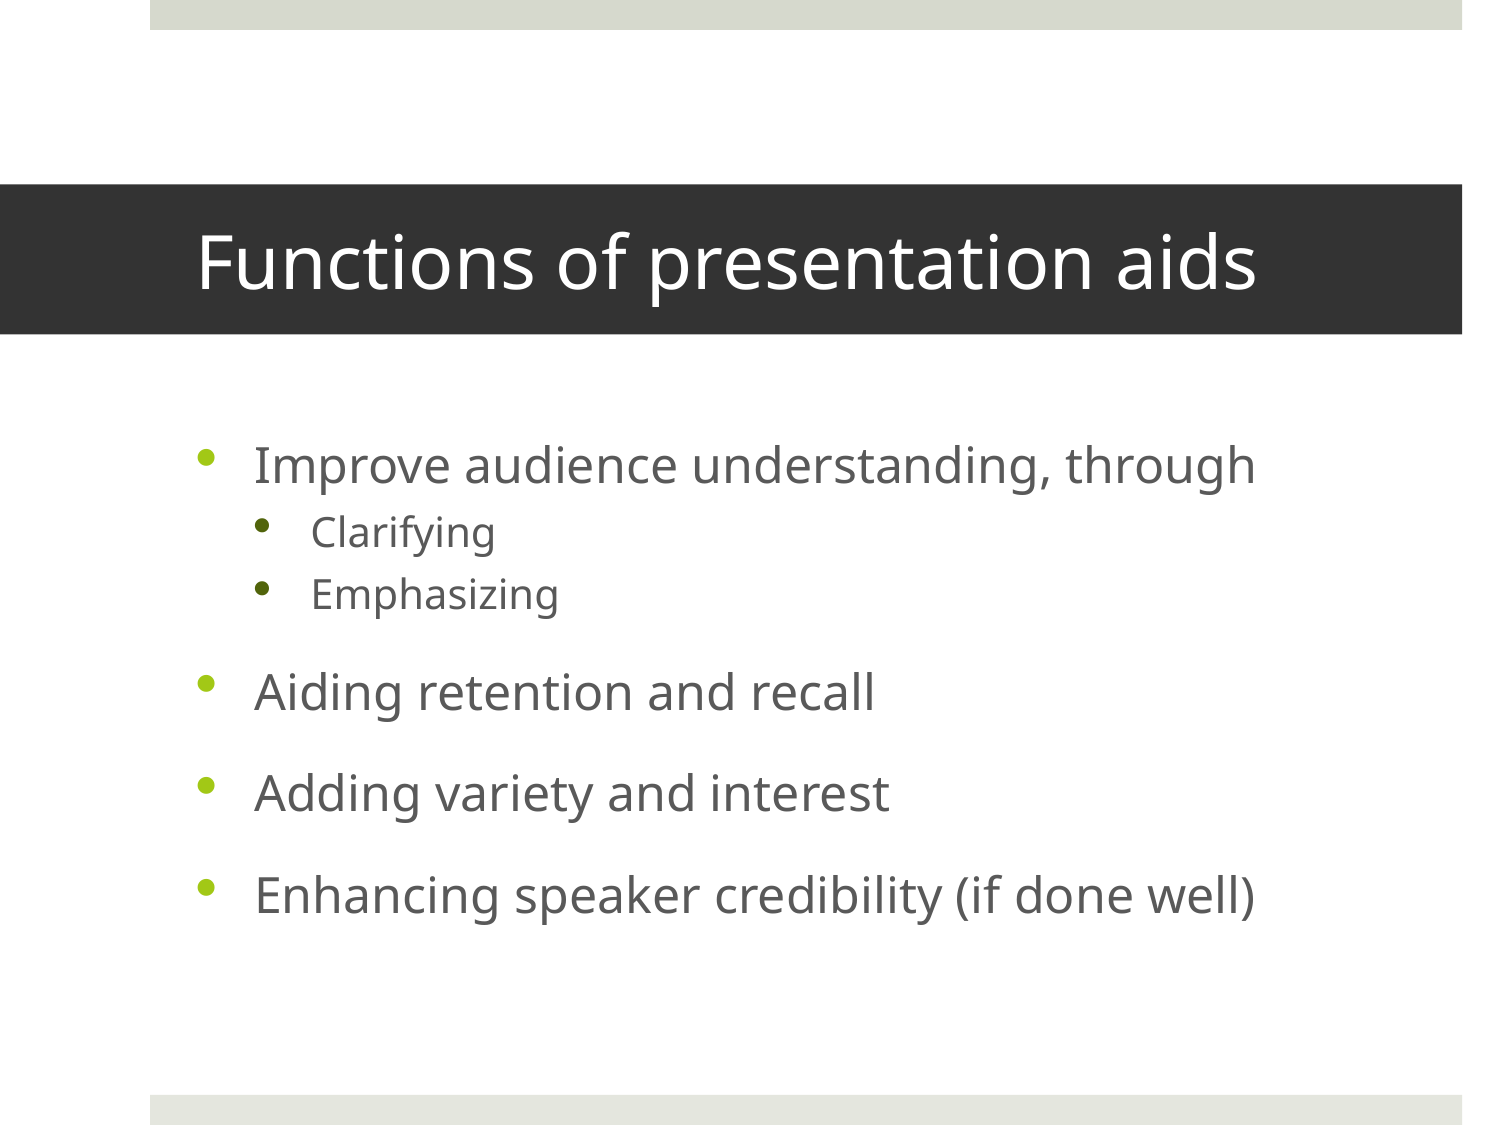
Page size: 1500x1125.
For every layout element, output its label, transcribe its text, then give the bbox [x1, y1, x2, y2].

list Improve audience understanding, through Clarifying Emphasizing Aiding retention and recall Adding variety and interest Enhancing speaker credibility (if done well) [182, 425, 1432, 1028]
title Functions of presentation aids [0, 184, 1463, 335]
